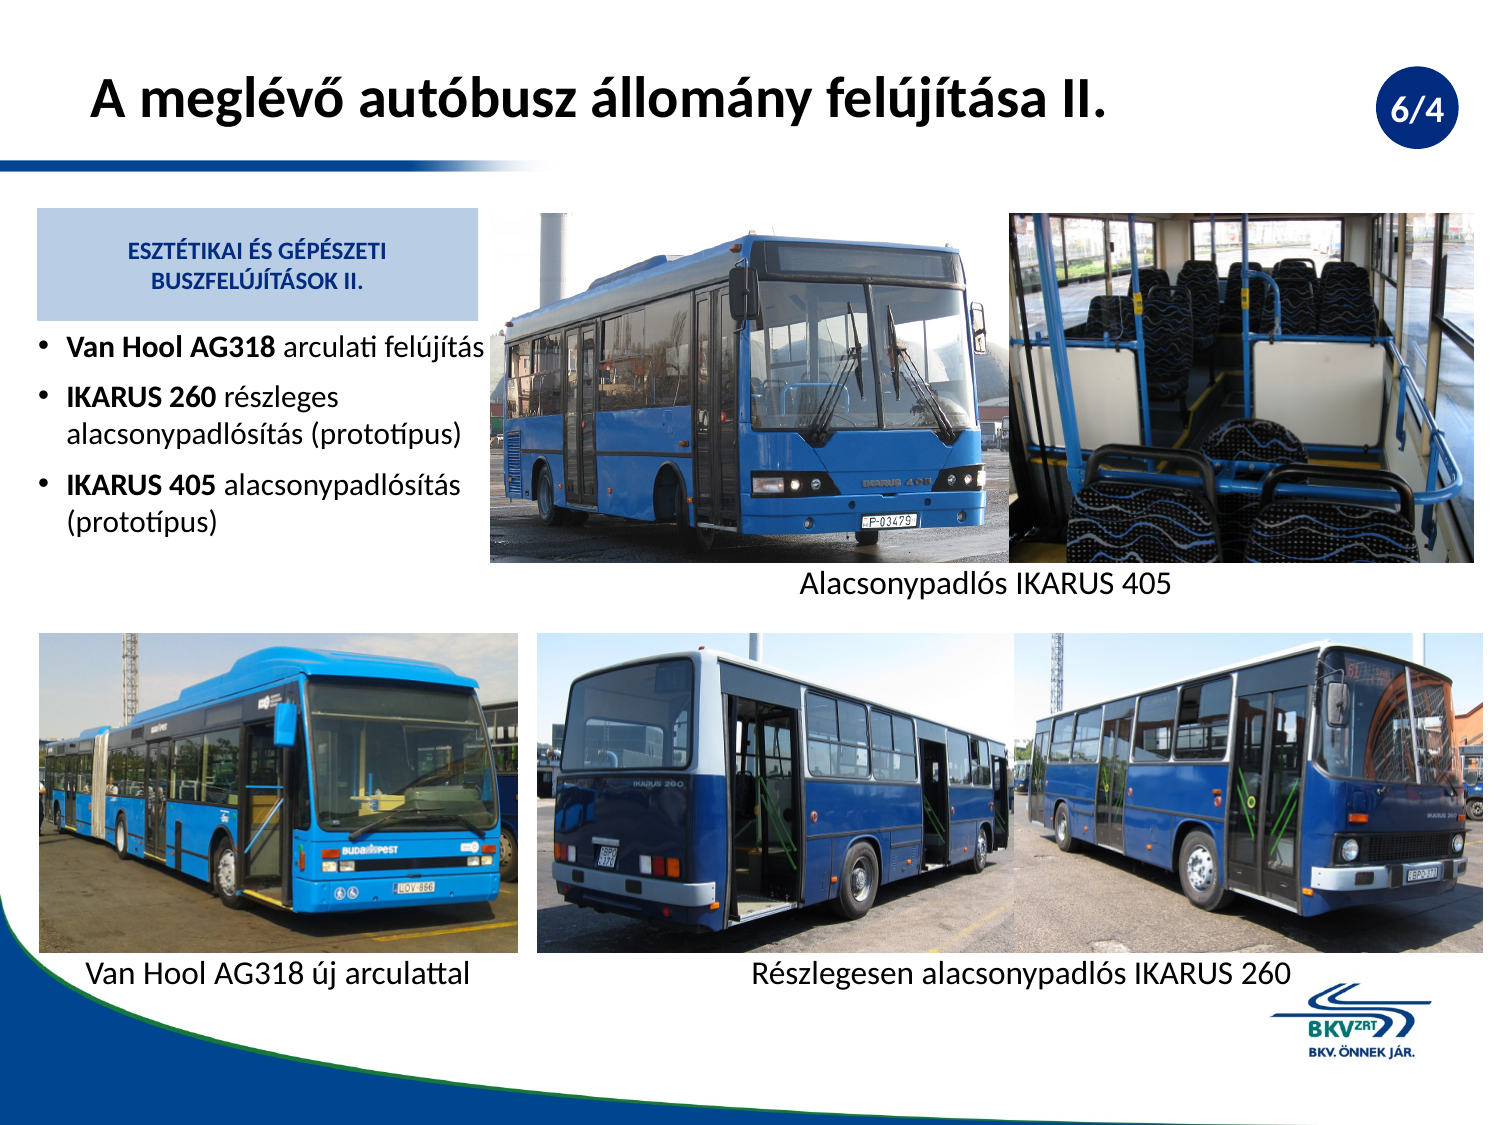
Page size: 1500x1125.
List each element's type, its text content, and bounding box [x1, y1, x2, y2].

picture [0, 633, 1483, 1125]
text_box 6/4 [1373, 64, 1461, 152]
text_box Van Hool AG318 arculati felújítás IKARUS 260 részleges alacsonypadlósítás (prototípus) IKARUS 405 alacsonypadlósítás (prototípus) [21, 253, 539, 612]
text_box Alacsonypadlós IKARUS 405 [560, 571, 1412, 609]
title A meglévő autóbusz állomány felújítása II. [75, 51, 1426, 253]
picture [489, 213, 1474, 563]
picture [0, 137, 75, 197]
text_box Részlegesen alacsonypadlós IKARUS 260 [596, 960, 1447, 999]
text_box Van Hool AG318 új arculattal [38, 959, 518, 999]
text_box ESZTÉTIKAI ÉS GÉPÉSZETI BUSZFELÚJÍTÁSOK II. [35, 206, 480, 323]
